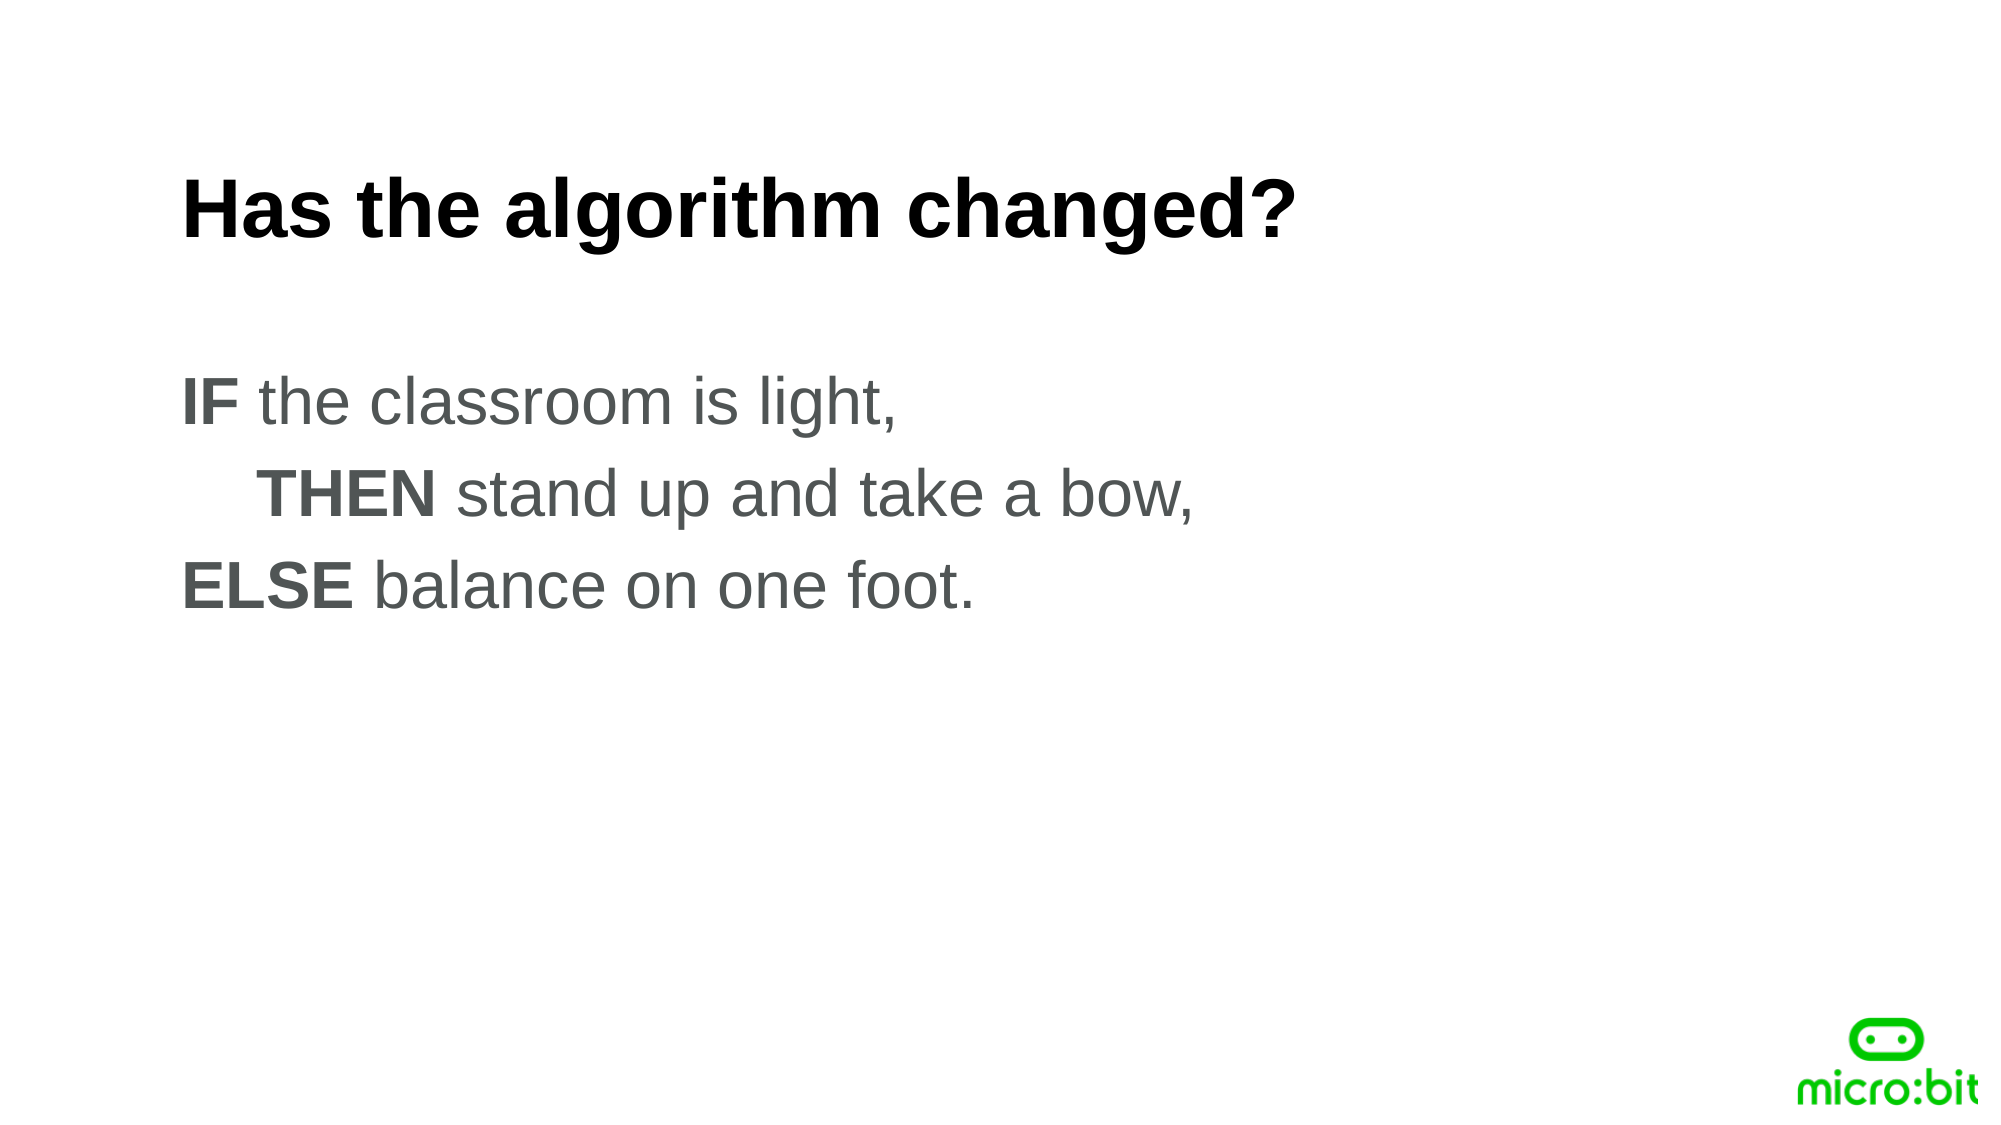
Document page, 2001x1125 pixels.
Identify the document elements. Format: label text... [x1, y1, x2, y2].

picture [1797, 1017, 1978, 1106]
text_box Has the algorithm changed? IF the classroom is light, THEN stand up and take a bow, ELSE balance on one foot. [166, 60, 1918, 884]
